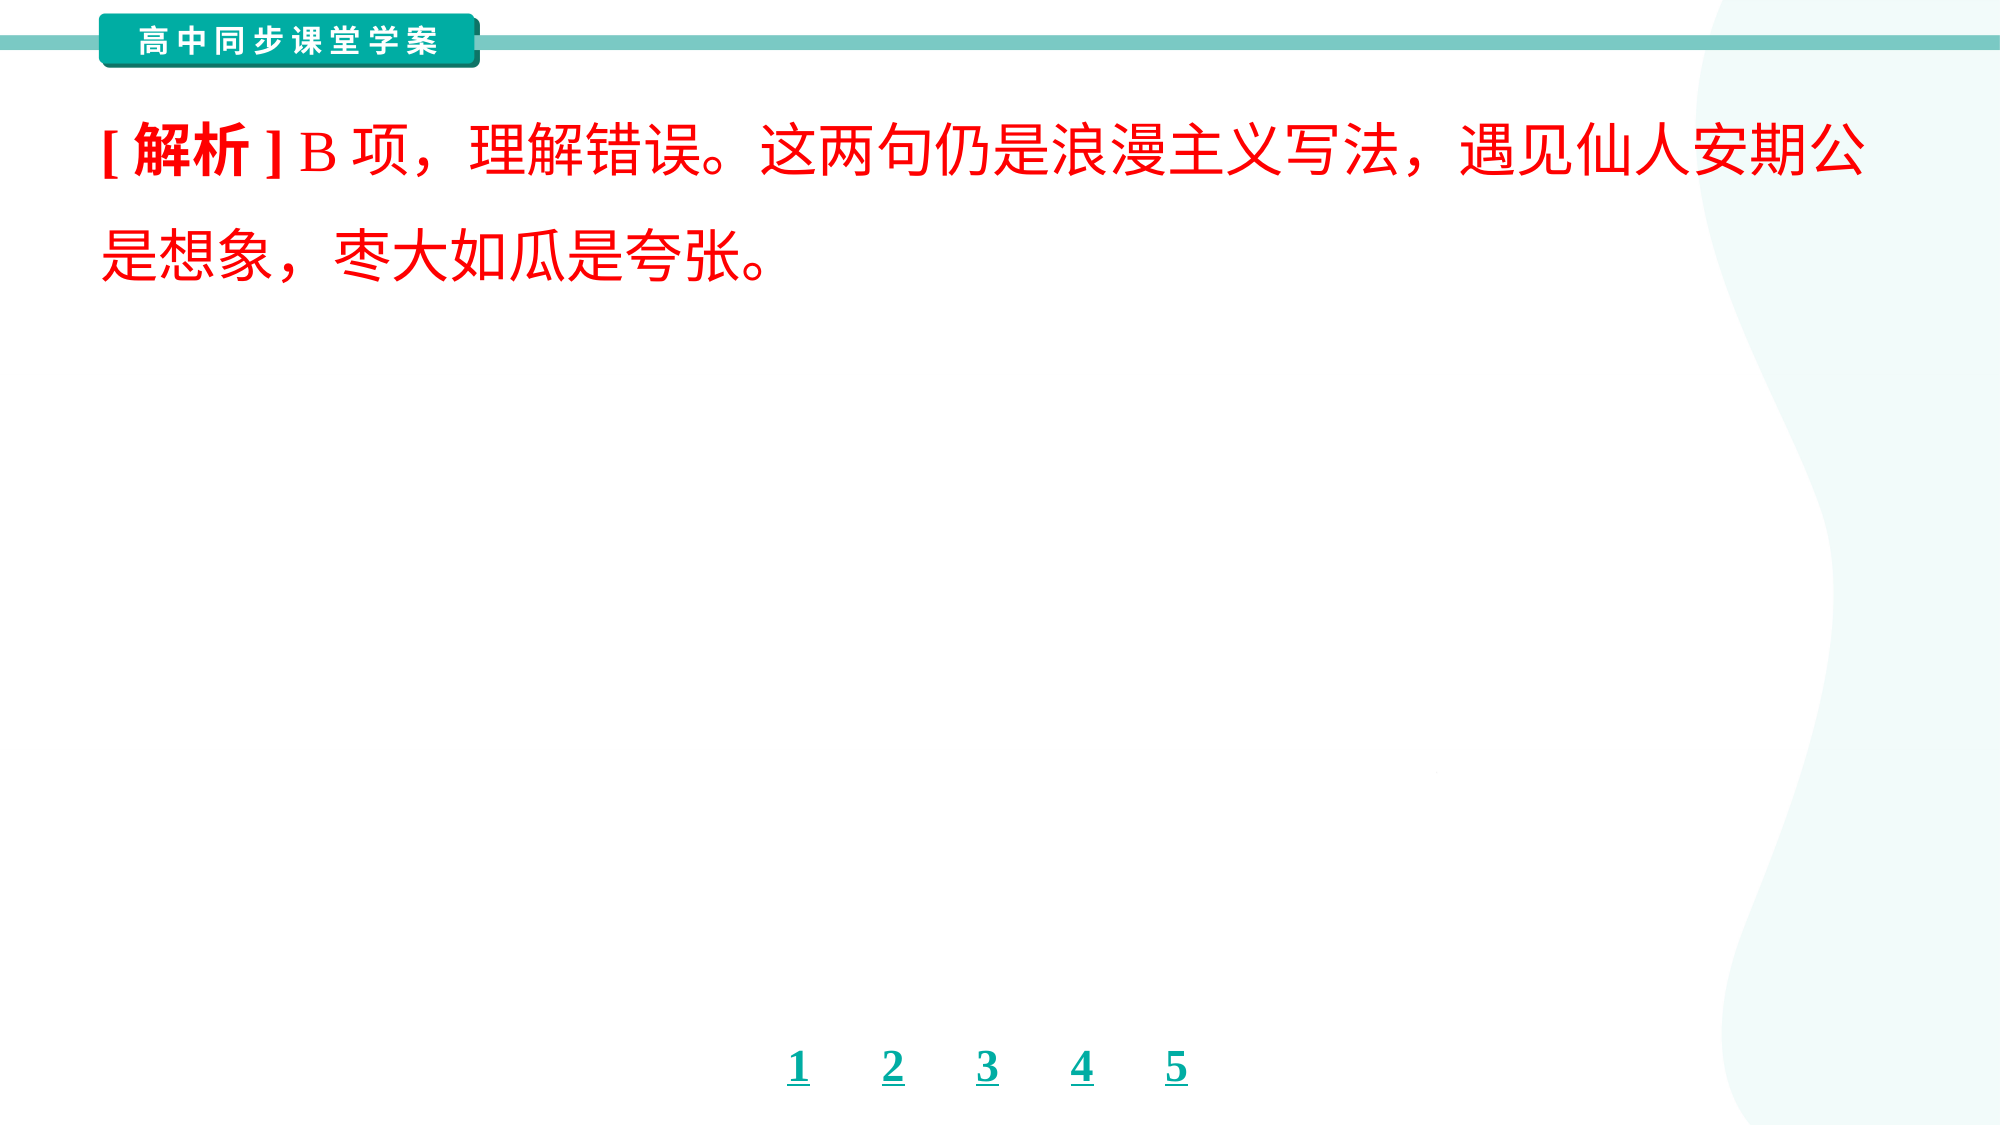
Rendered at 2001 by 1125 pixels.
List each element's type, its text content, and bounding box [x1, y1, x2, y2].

picture [0, 0, 2000, 1125]
text_box [解析] B项，理解错误。这两句仍是浪漫主义写法，遇见仙人安期公 是想象，枣大如瓜是夸张。 [100, 76, 1899, 290]
